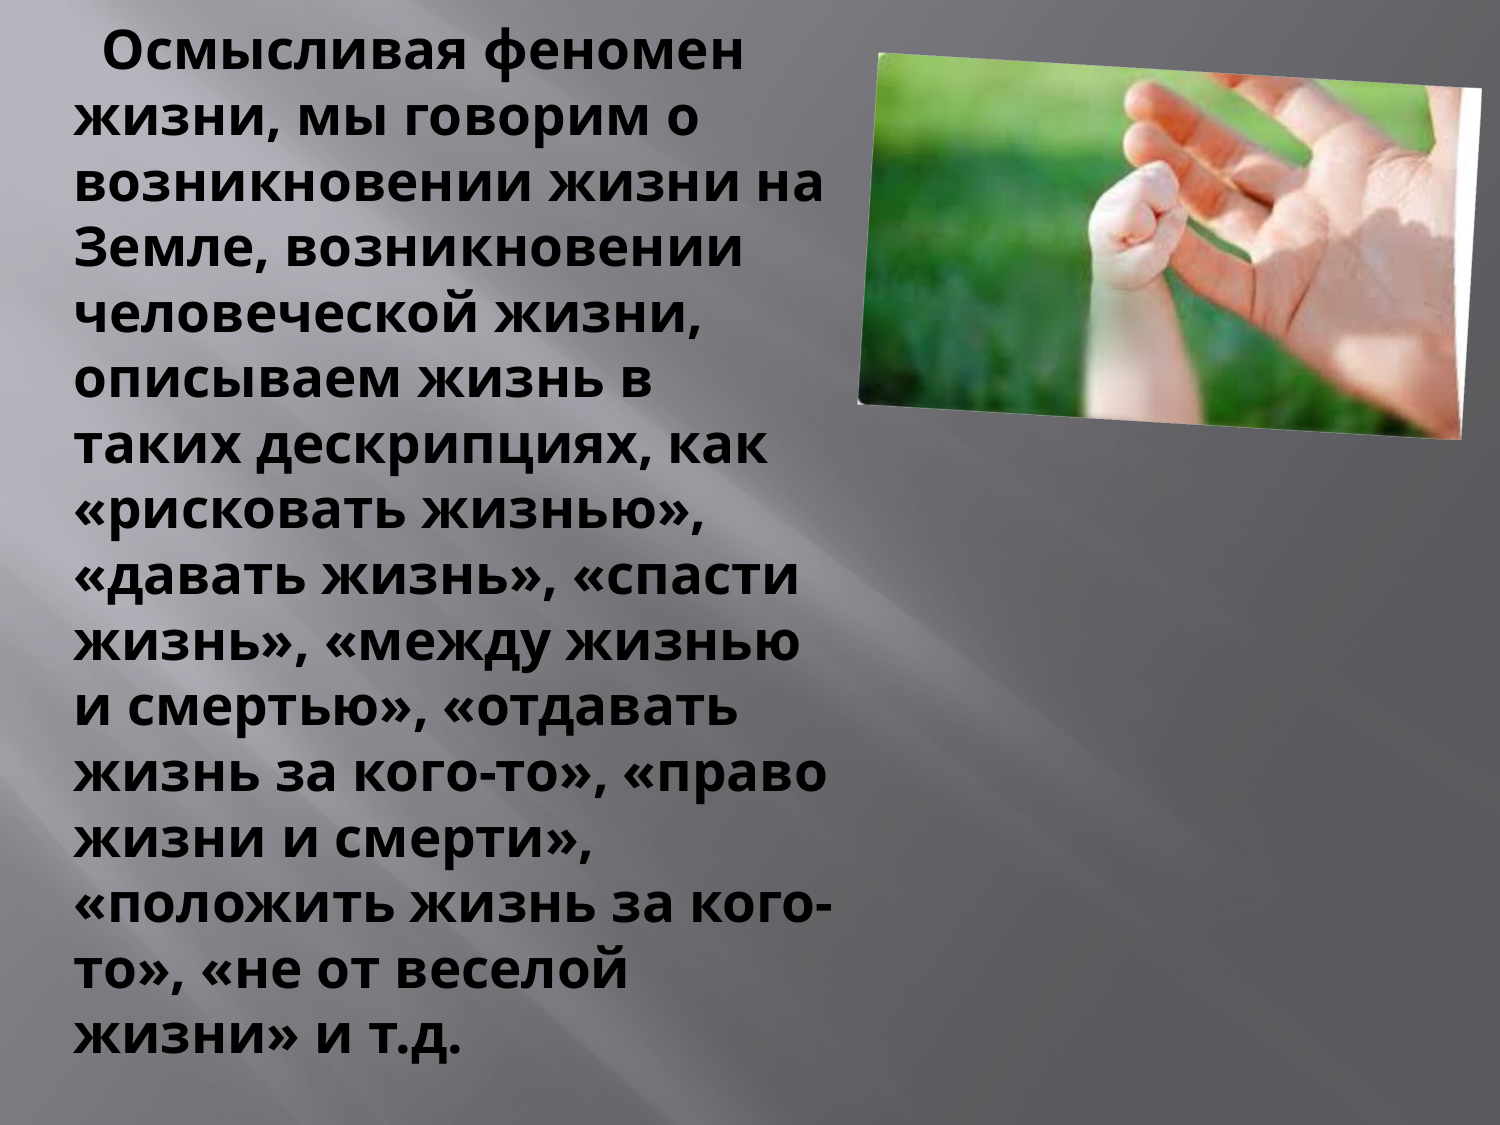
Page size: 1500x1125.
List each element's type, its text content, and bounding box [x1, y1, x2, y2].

title Осмысливая феномен жизни, мы говорим о возникновении жизни на Земле, возникновении человеческой жизни, описываем жизнь в таких дескрипциях, как «рисковать жизнью», «давать жизнь», «спасти жизнь», «между жизнью и смертью», «отдавать жизнь за кого-то», «право жизни и смерти», «положить жизнь за кого-то», «не от веселой жизни» и т.д. [58, 0, 851, 1080]
picture [858, 53, 1481, 439]
